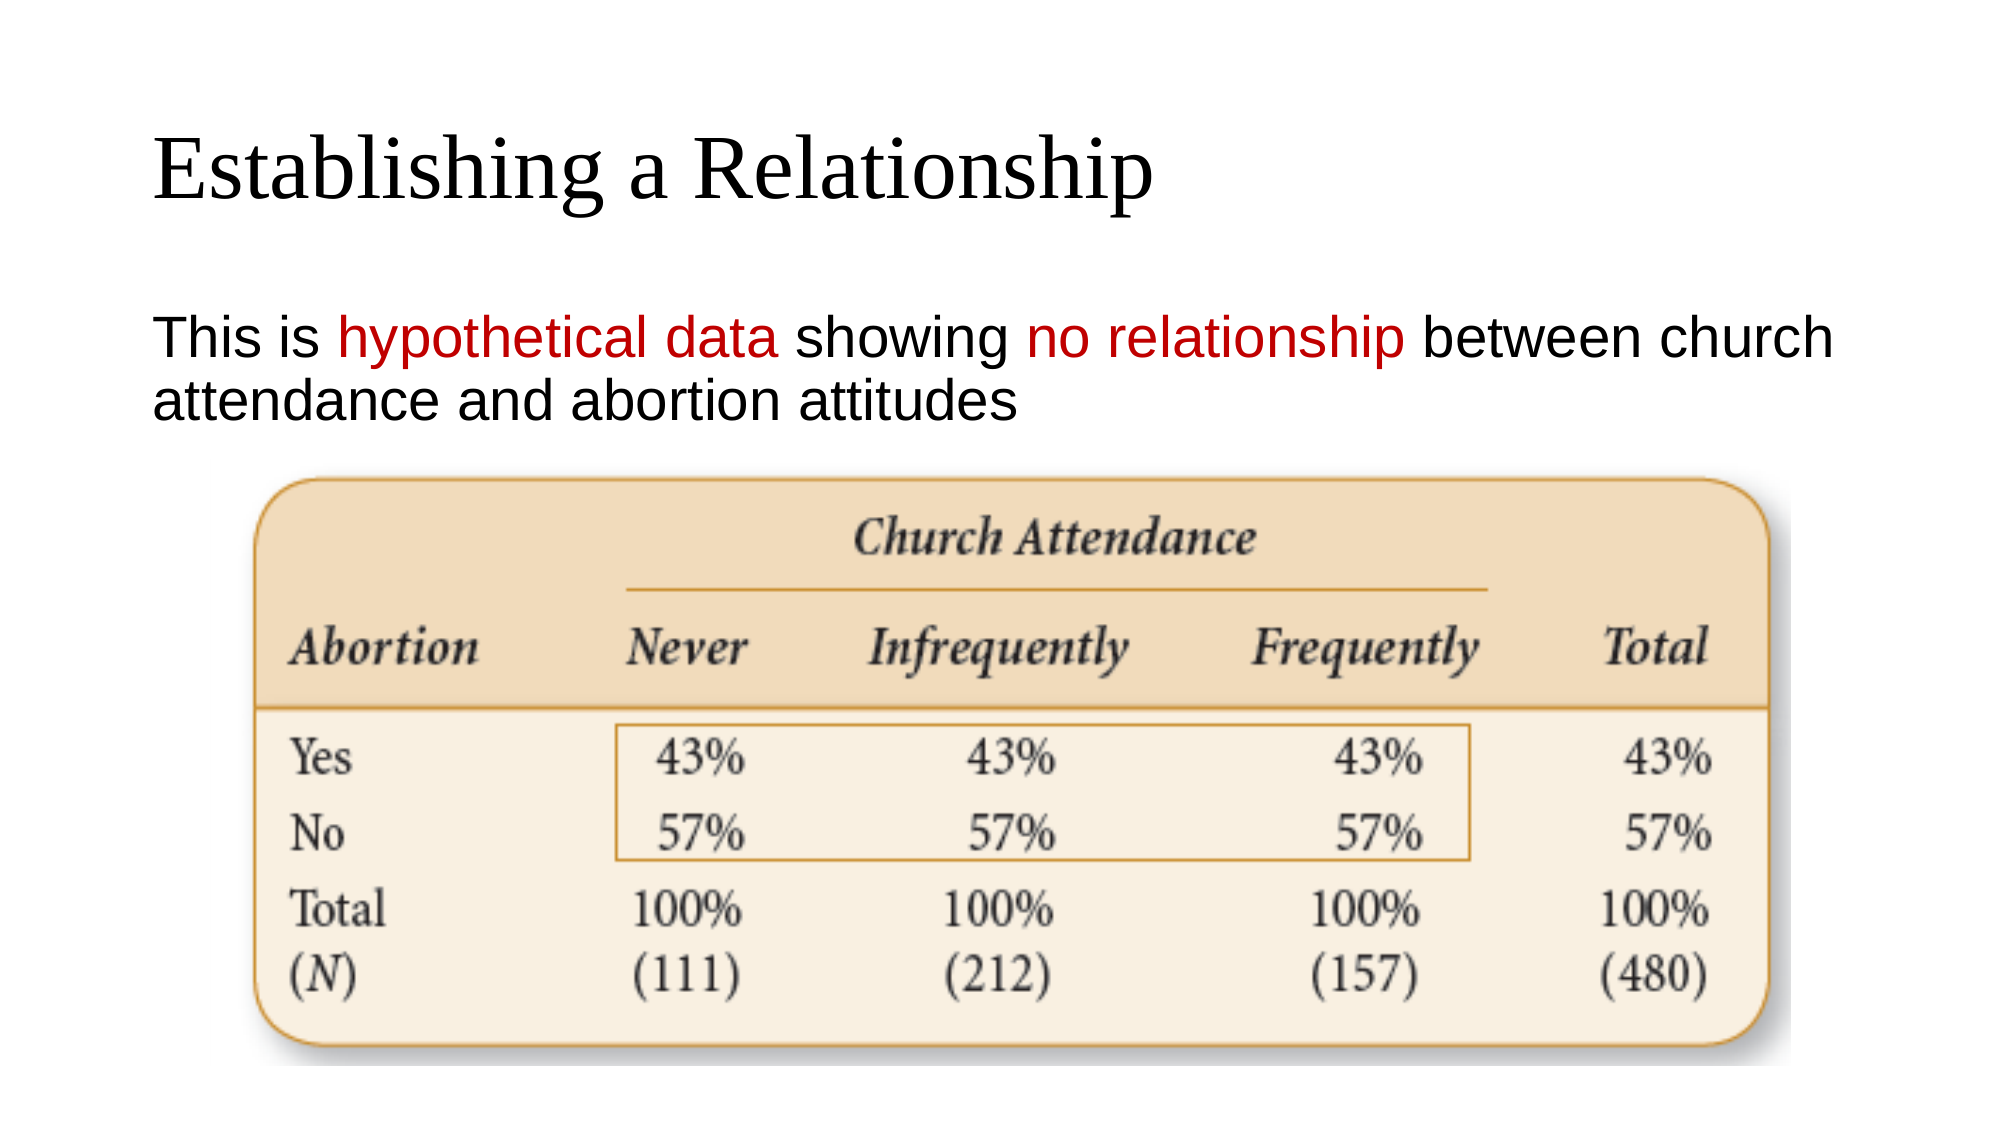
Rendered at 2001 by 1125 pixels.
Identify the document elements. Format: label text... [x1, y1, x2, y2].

picture [209, 459, 1791, 1066]
title Establishing a Relationship [137, 59, 1863, 278]
list This is hypothetical data showing no relationship between church attendance and abortion attitudes [137, 299, 1863, 1014]
